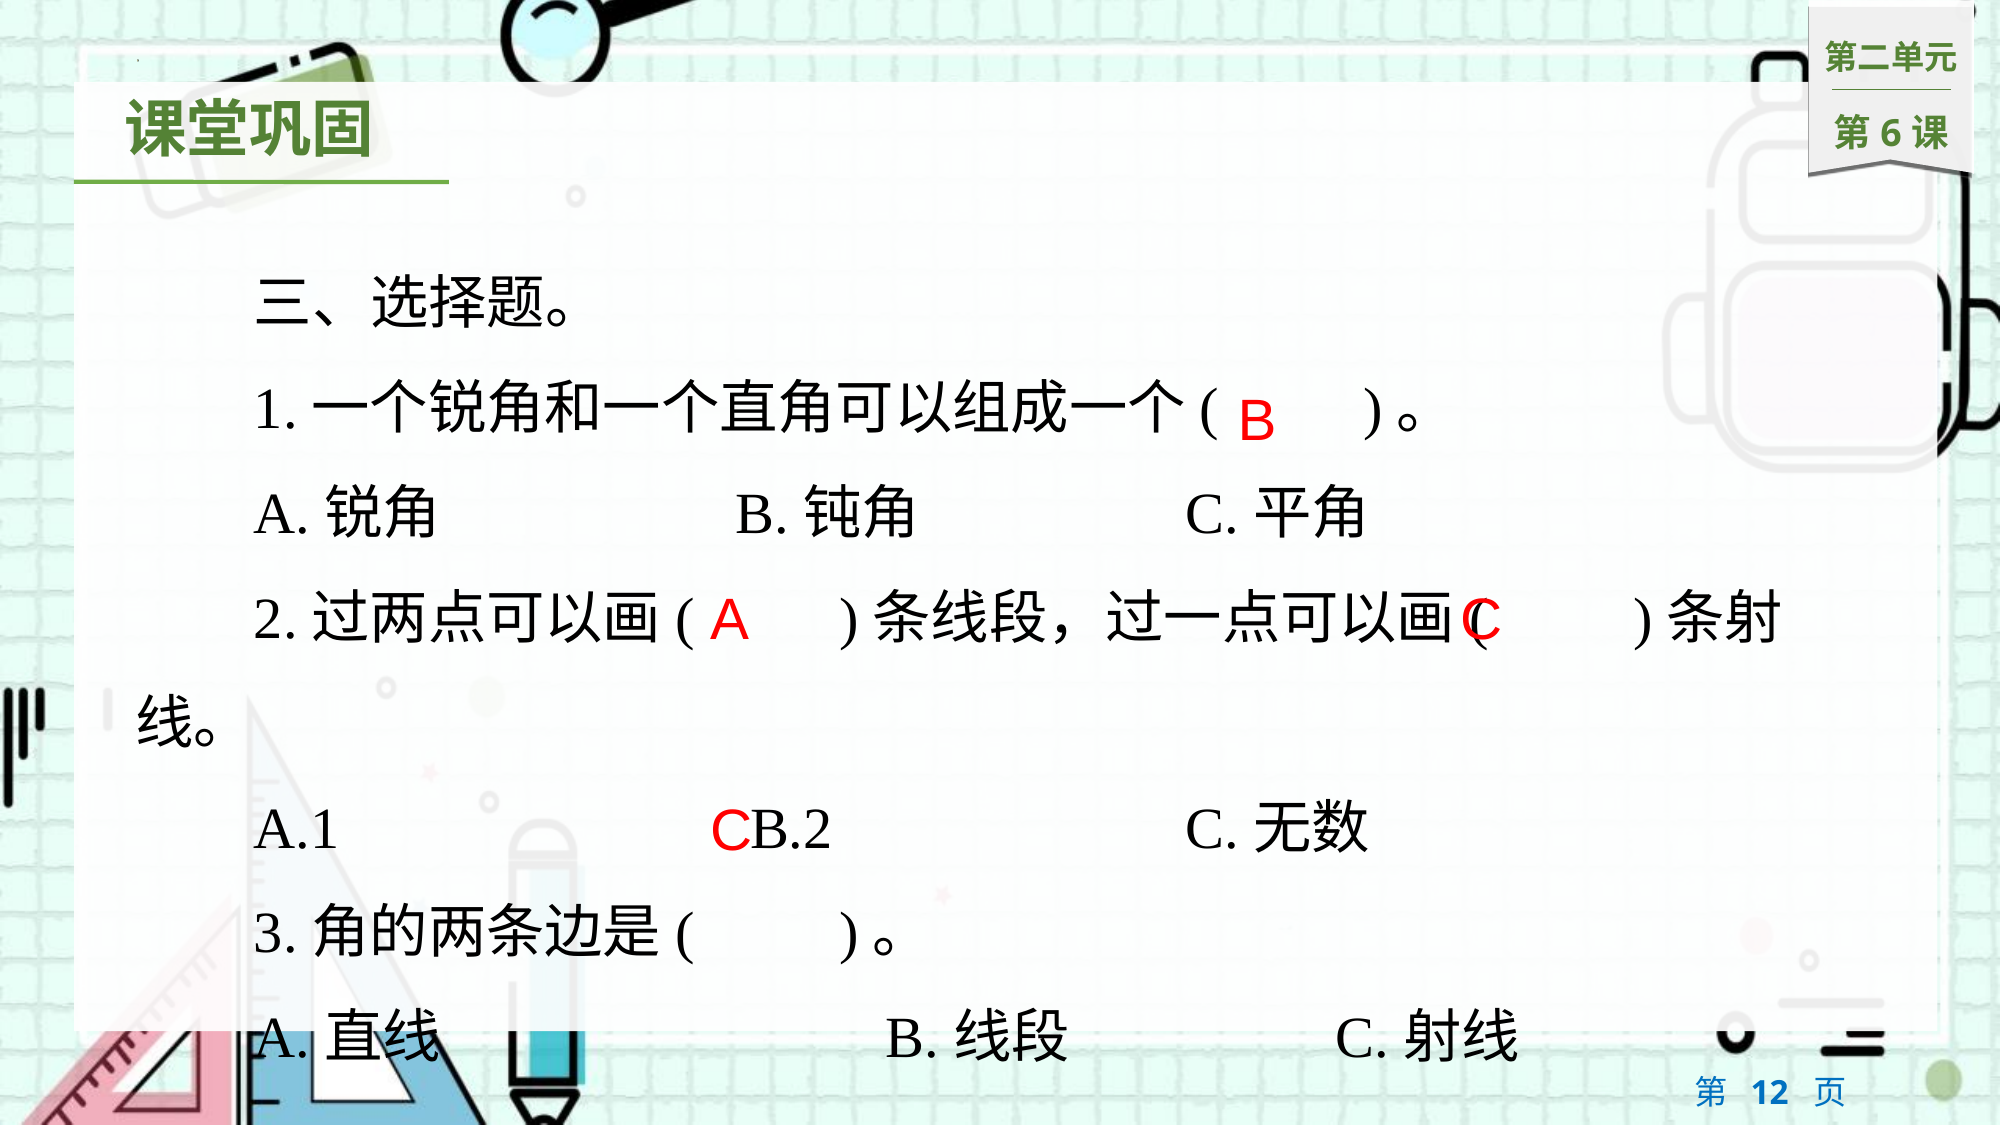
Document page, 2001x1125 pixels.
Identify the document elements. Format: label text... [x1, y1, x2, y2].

text_box C [1445, 538, 1528, 645]
text_box C [695, 749, 778, 856]
list 三、选择题。 1.一个锐角和一个直角可以组成一个( )。 A.锐角 B.钝角 C.平角 2.过两点可以画( )条线段，过一点可以画( )条射线。 A.1 B.2 C.无数 3.角的两条边是( )。 A.直线 B.线段 C.射线 [121, 222, 1903, 985]
picture [0, 0, 2000, 1125]
text_box A [695, 538, 778, 645]
list B [1222, 339, 1305, 446]
picture [1938, 168, 1971, 176]
